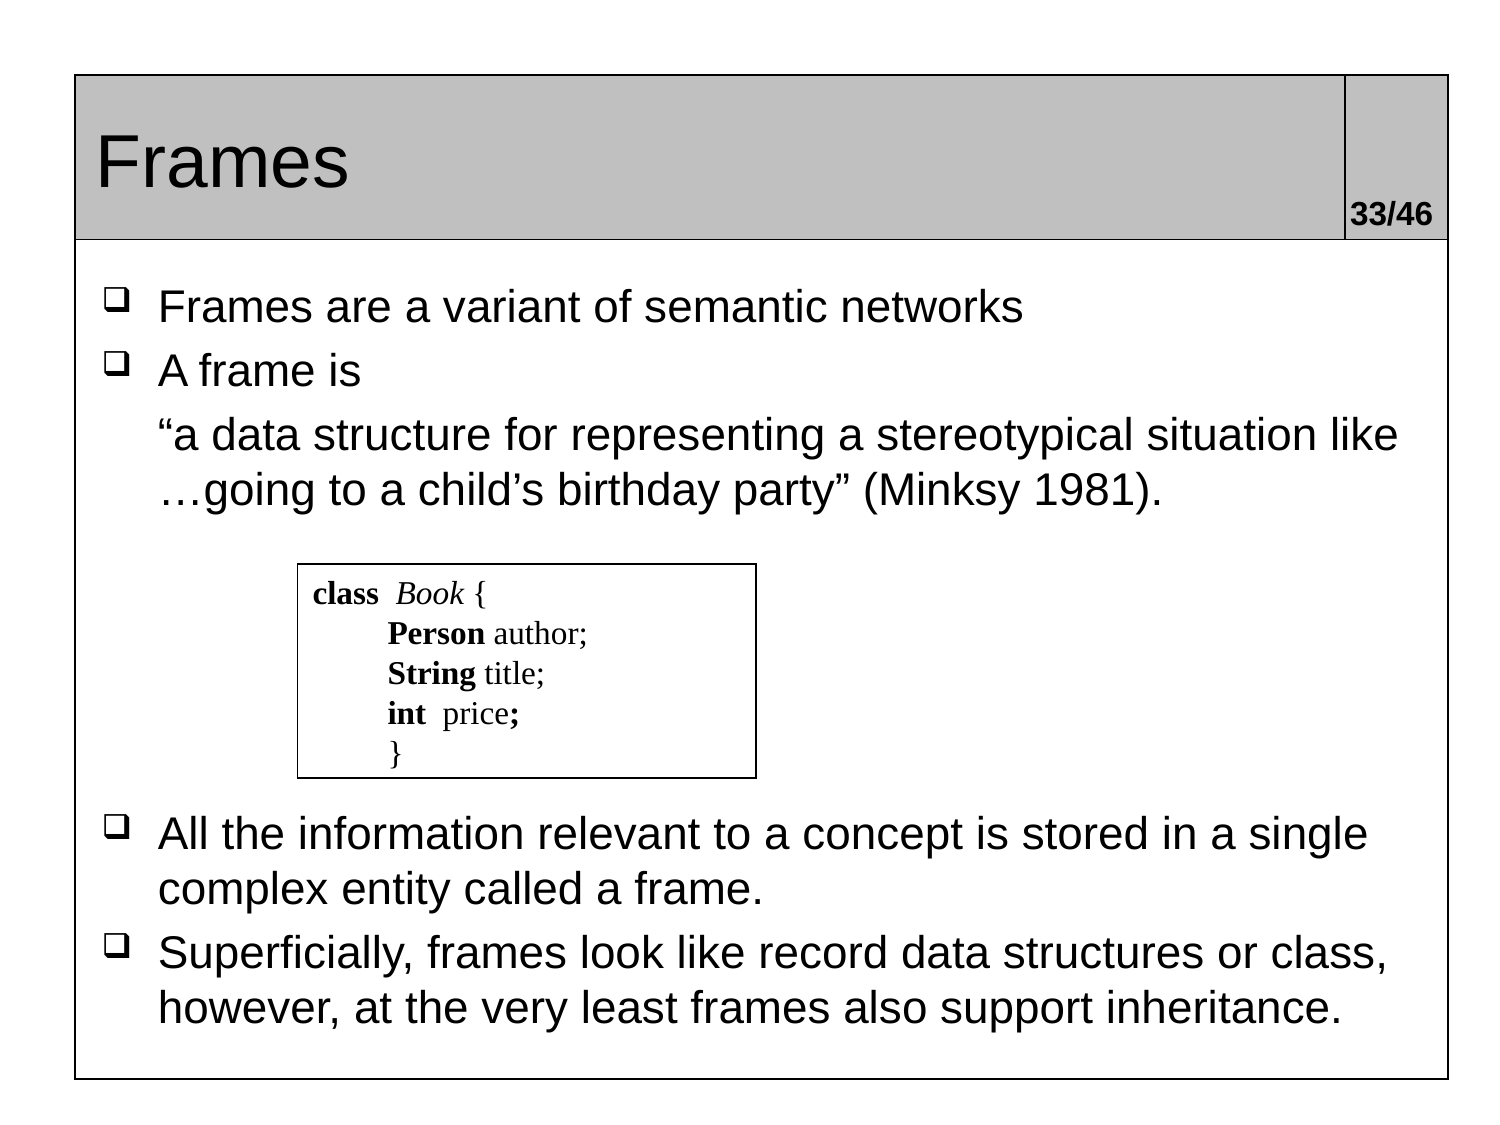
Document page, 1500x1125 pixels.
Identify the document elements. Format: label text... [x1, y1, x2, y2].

text_box class Book { Person author; String title; int price; } [297, 563, 756, 779]
title Frames [74, 74, 1346, 239]
slide_number 33/46 [1346, 74, 1449, 239]
list Frames are a variant of semantic networks A frame is “a data structure for representing a stereotypical situation like …going to a child’s birthday party” (Minksy 1981). All the information relevant to a concept is stored in a single complex entity called a frame. Superficially, frames look like record data structures or class, however, at the very least frames also support inheritance. [74, 239, 1449, 1080]
